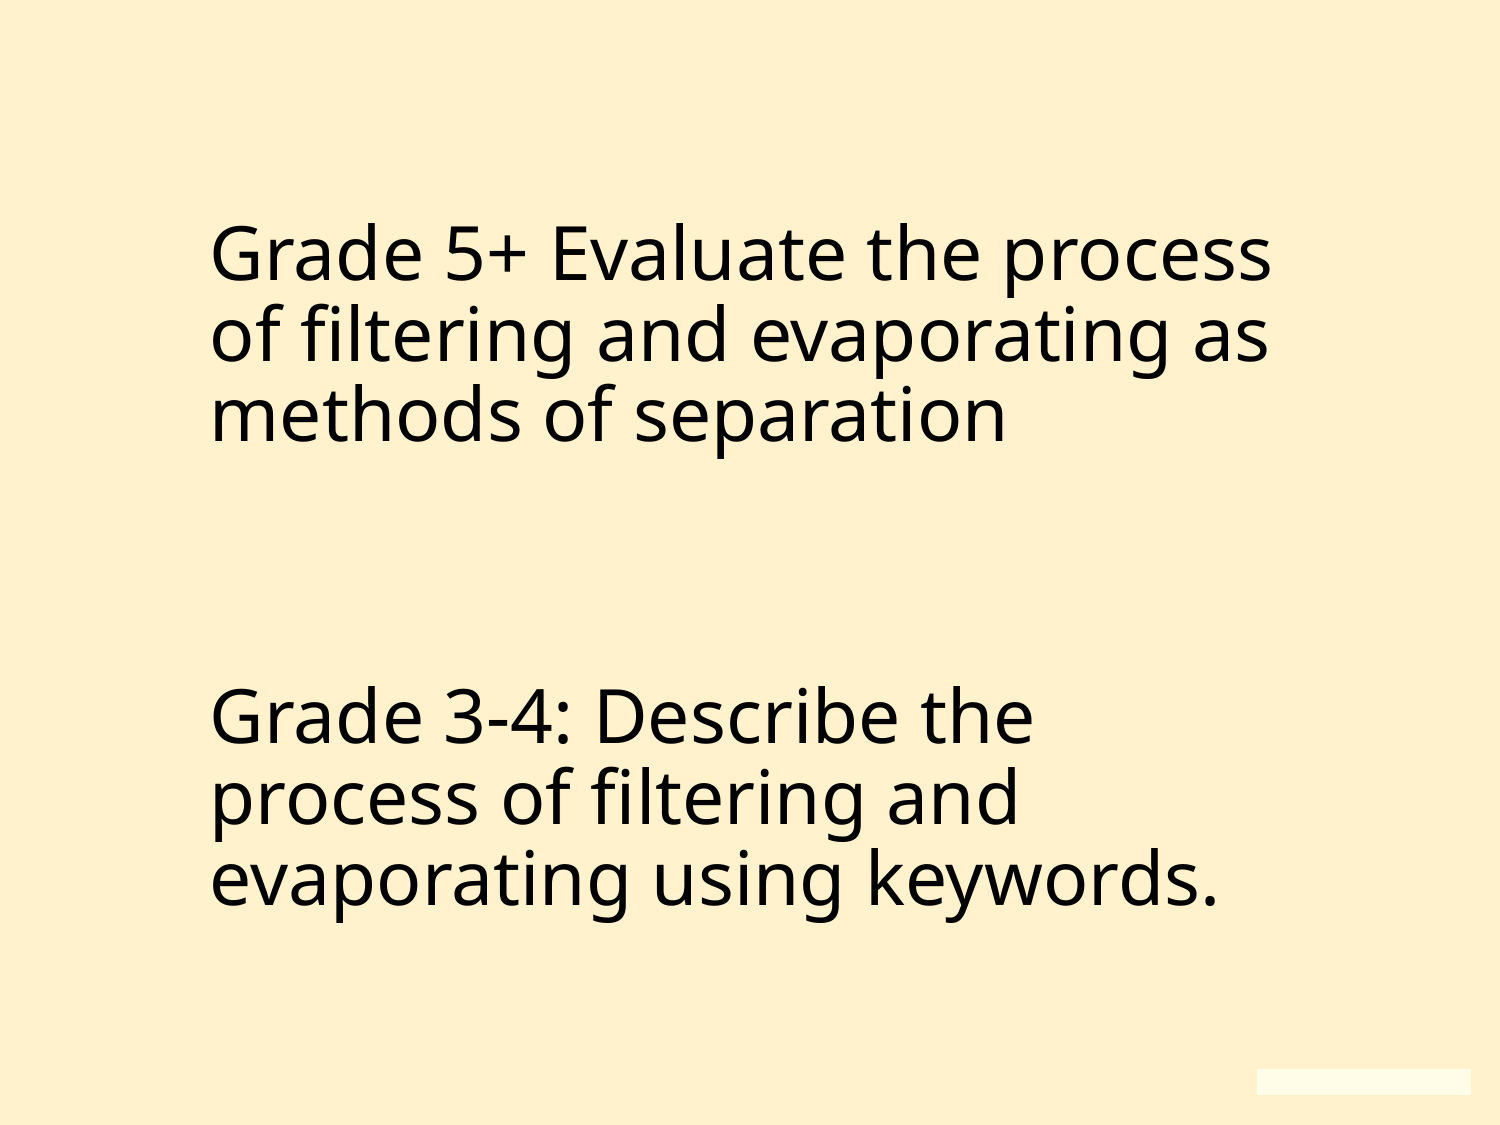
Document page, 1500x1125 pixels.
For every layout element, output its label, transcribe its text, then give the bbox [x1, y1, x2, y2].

list Grade 3-4: Describe the process of filtering and evaporating using keywords. [194, 671, 1329, 912]
text_box [1257, 1069, 1471, 1095]
list Grade 5+ Evaluate the process of filtering and evaporating as methods of separation [194, 208, 1306, 516]
